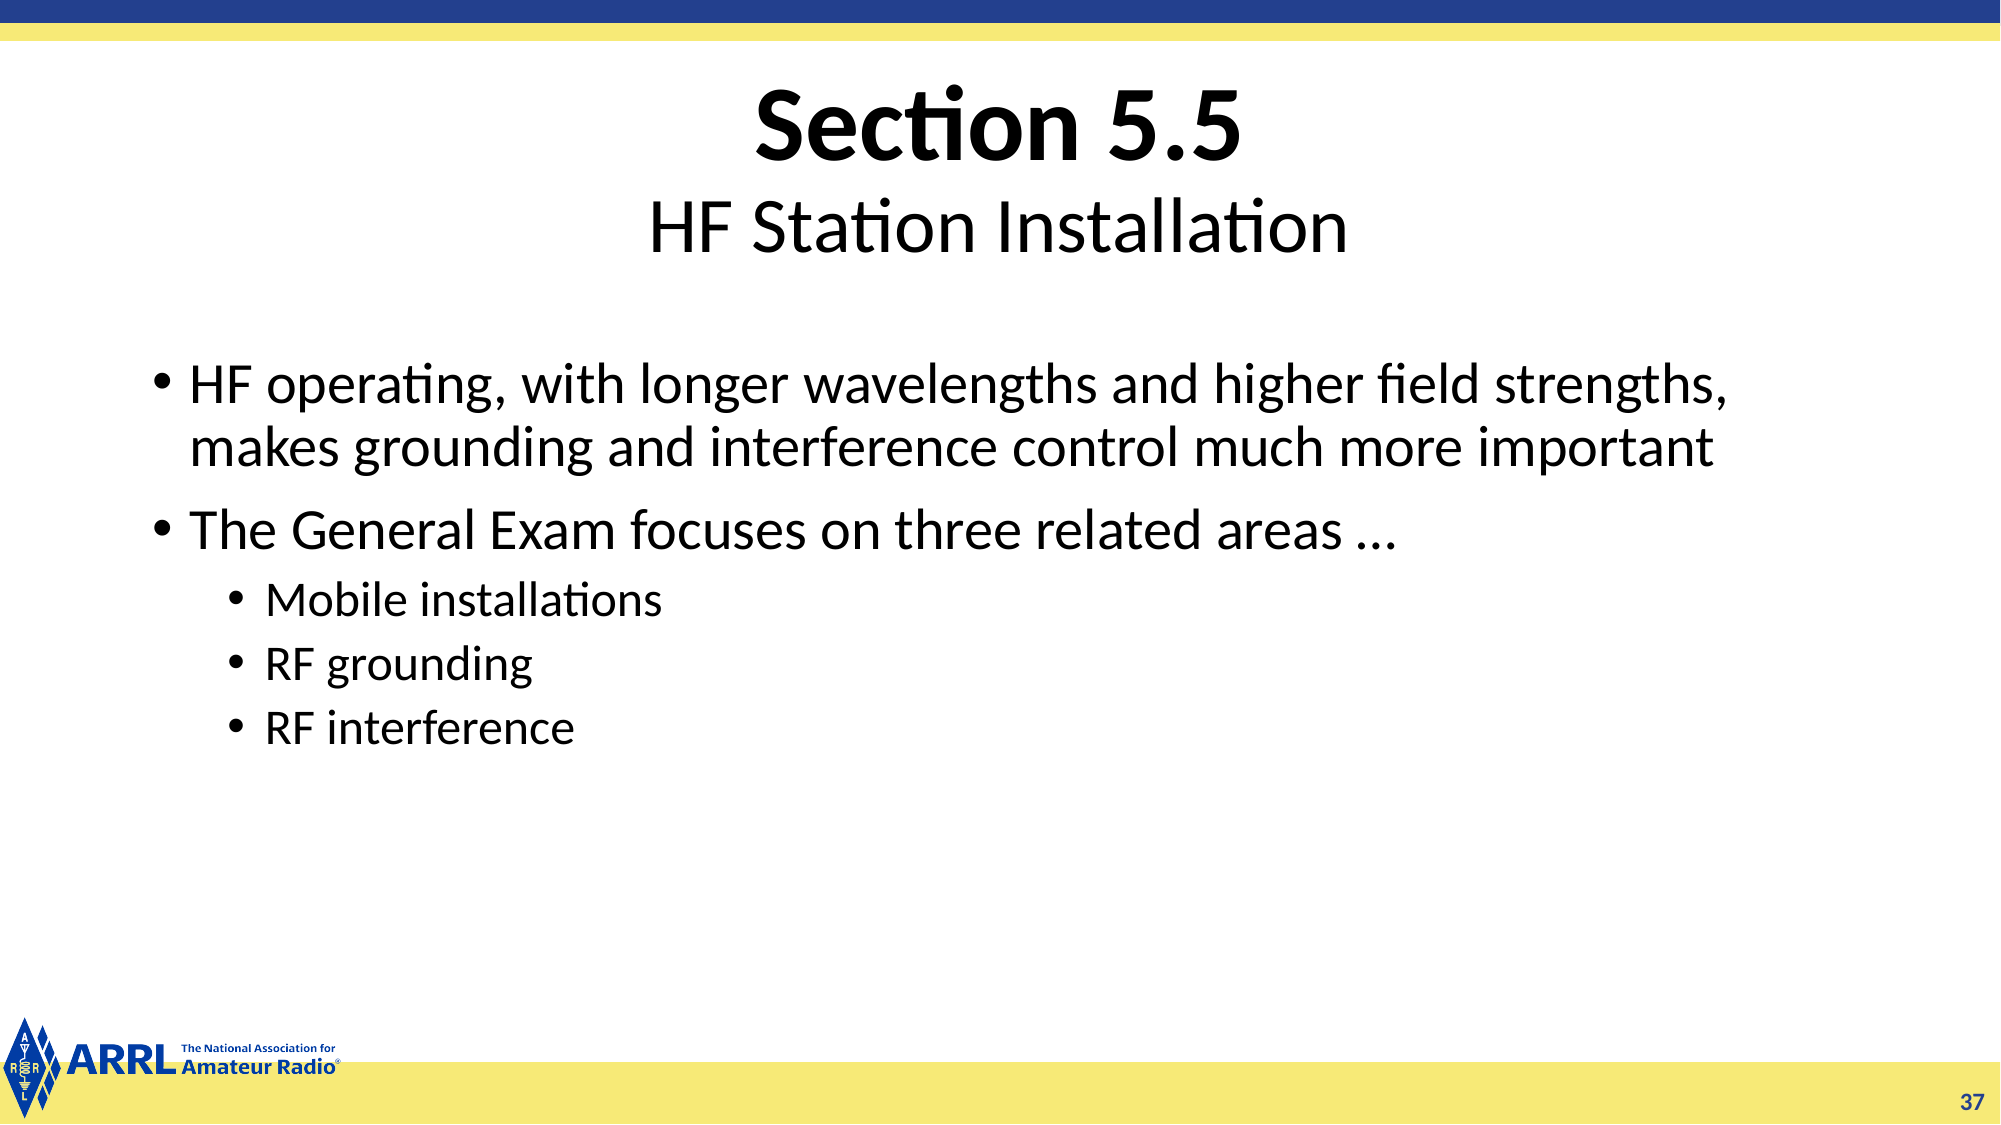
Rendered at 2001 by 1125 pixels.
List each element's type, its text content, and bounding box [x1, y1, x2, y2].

picture [1, 1015, 342, 1121]
title Section 5.5 HF Station Installation [137, 59, 1863, 278]
list HF operating, with longer wavelengths and higher field strengths, makes grounding and interference control much more important The General Exam focuses on three related areas … Mobile installations RF grounding RF interference [137, 345, 1863, 1014]
